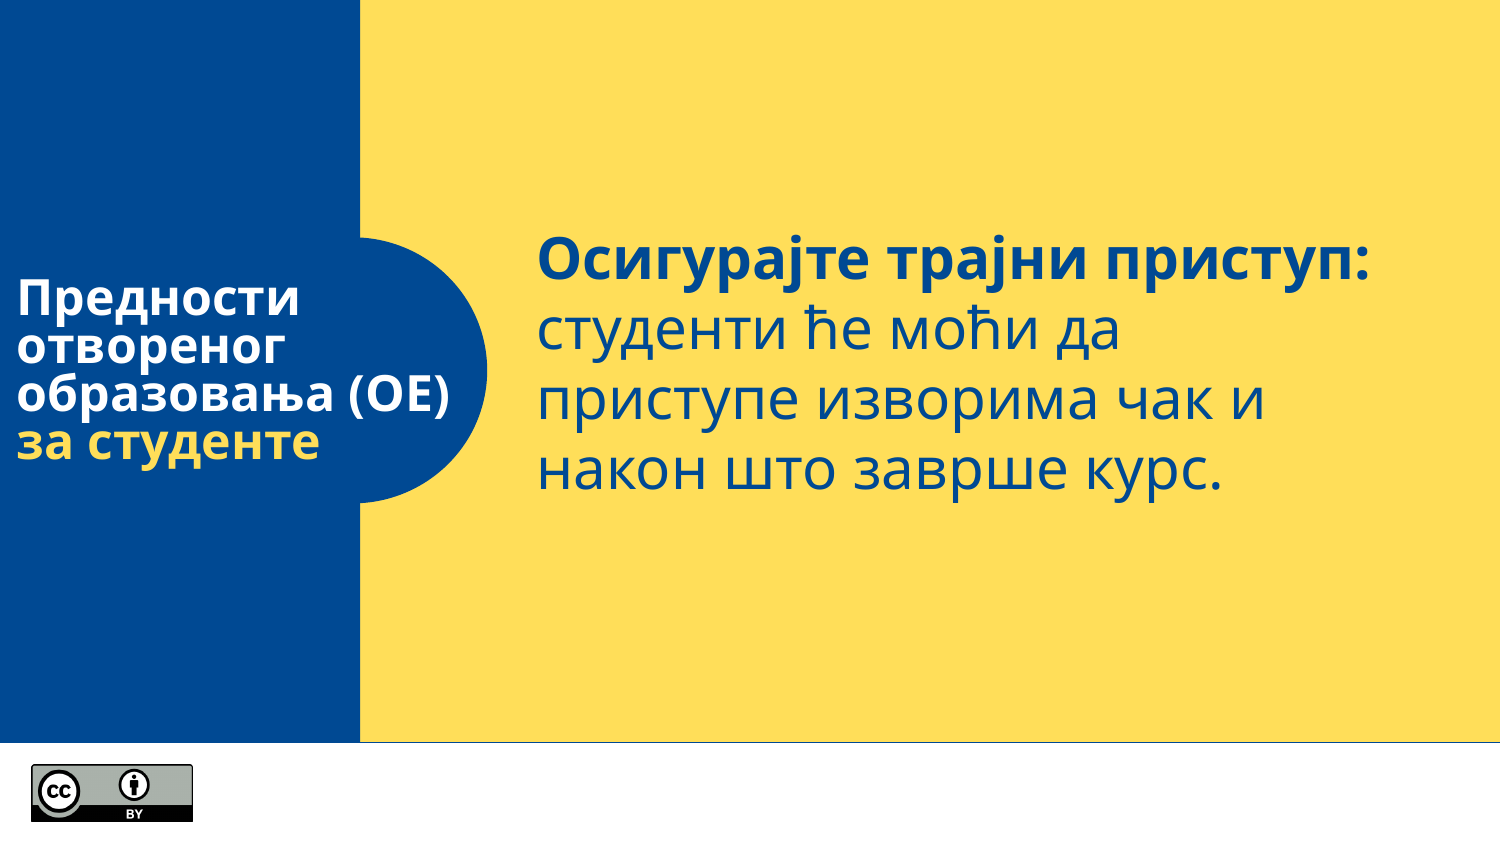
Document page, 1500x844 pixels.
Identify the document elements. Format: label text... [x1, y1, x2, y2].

text_box Осигурајте трајни приступ: студенти ће моћи да приступе изворима чак и након што заврше курс. [521, 206, 1414, 556]
text_box [0, 750, 1500, 844]
text_box [284, 485, 421, 504]
picture [31, 764, 193, 822]
text_box [0, 0, 361, 742]
text_box Предности отвореног образовања (ОЕ) за студенте [1, 262, 488, 485]
text_box [274, 237, 431, 262]
